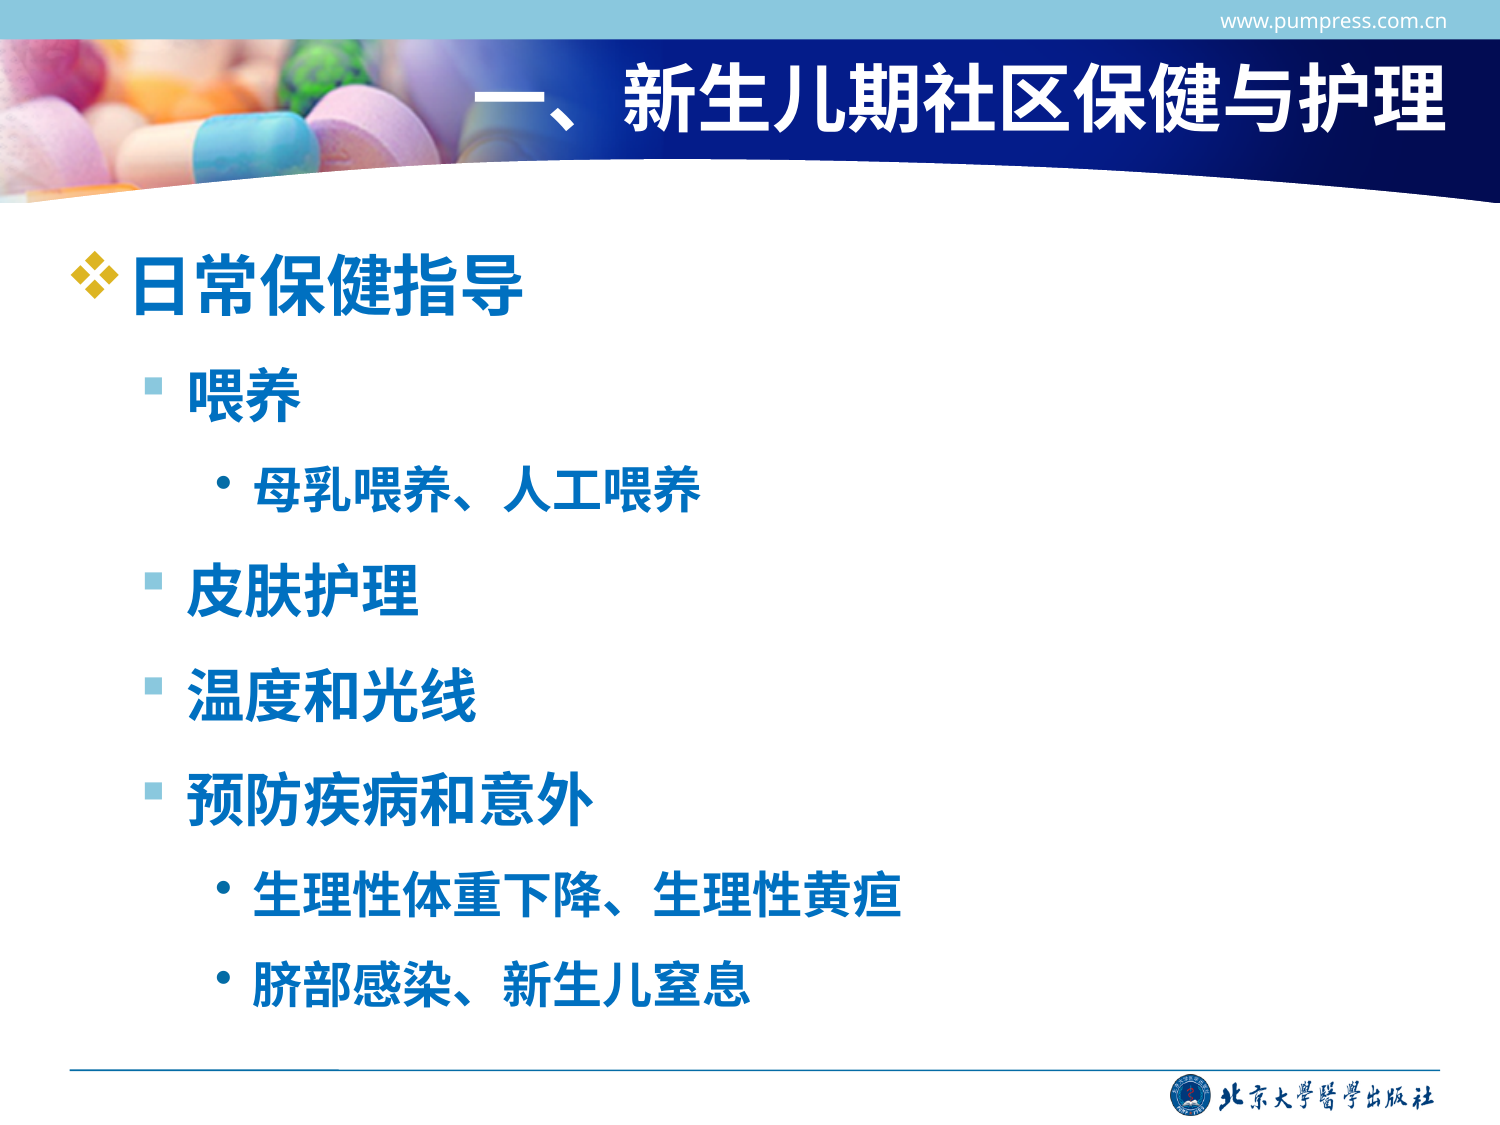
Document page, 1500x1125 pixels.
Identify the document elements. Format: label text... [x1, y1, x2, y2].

slide_number www.pumpress.com.cn [1024, 0, 1463, 38]
list 日常保健指导 喂养 母乳喂养、人工喂养 皮肤护理 温度和光线 预防疾病和意外 生理性体重下降、生理性黄疸 脐部感染、新生儿窒息 [49, 196, 1463, 1071]
title 一、新生儿期社区保健与护理 [137, 49, 1463, 143]
picture [0, 40, 1500, 203]
picture [1170, 1074, 1436, 1118]
